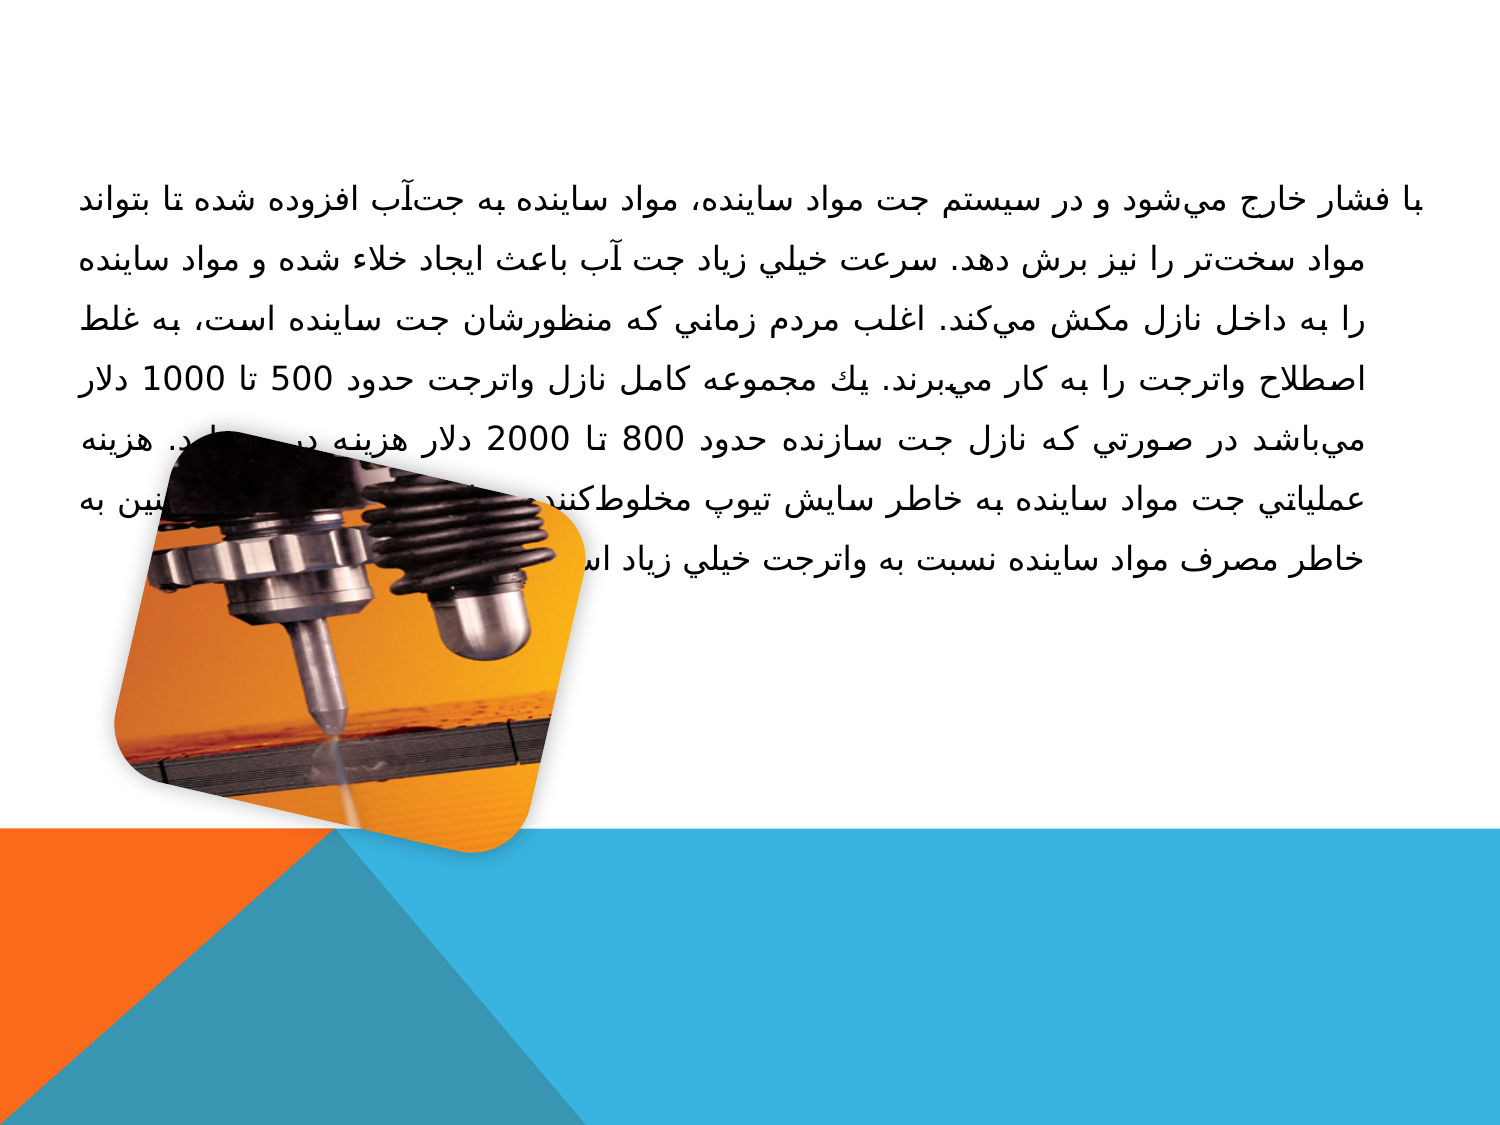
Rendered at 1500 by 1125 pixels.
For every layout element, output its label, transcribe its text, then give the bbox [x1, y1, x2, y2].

picture [114, 431, 586, 853]
list با فشار خارج مي‌شود و در سيستم جت مواد ساينده، مواد ساينده به جت‌آب افزوده شده تا بتواند مواد سخت‌تر را نيز برش دهد. سرعت خيلي زياد جت آب باعث ايجاد خلاء شده و مواد ساينده را به داخل نازل مكش مي‌كند. اغلب مردم زماني كه منظورشان جت ساينده است، به غلط اصطلاح واترجت را به كار مي‌برند. يك مجموعه كامل نازل واترجت حدود 500 تا 1000 دلار مي‌باشد در صورتي كه نازل جت سازنده حدود 800 تا 2000 دلار هزينه در بر دارد. هزينه عملياتي جت مواد ساينده به خاطر سايش تيوپ مخلوط‌كننده مواد ساينده با آب و همچنين به خاطر مصرف مواد ساينده نسبت به واترجت خيلي زياد است. [62, 149, 1438, 800]
